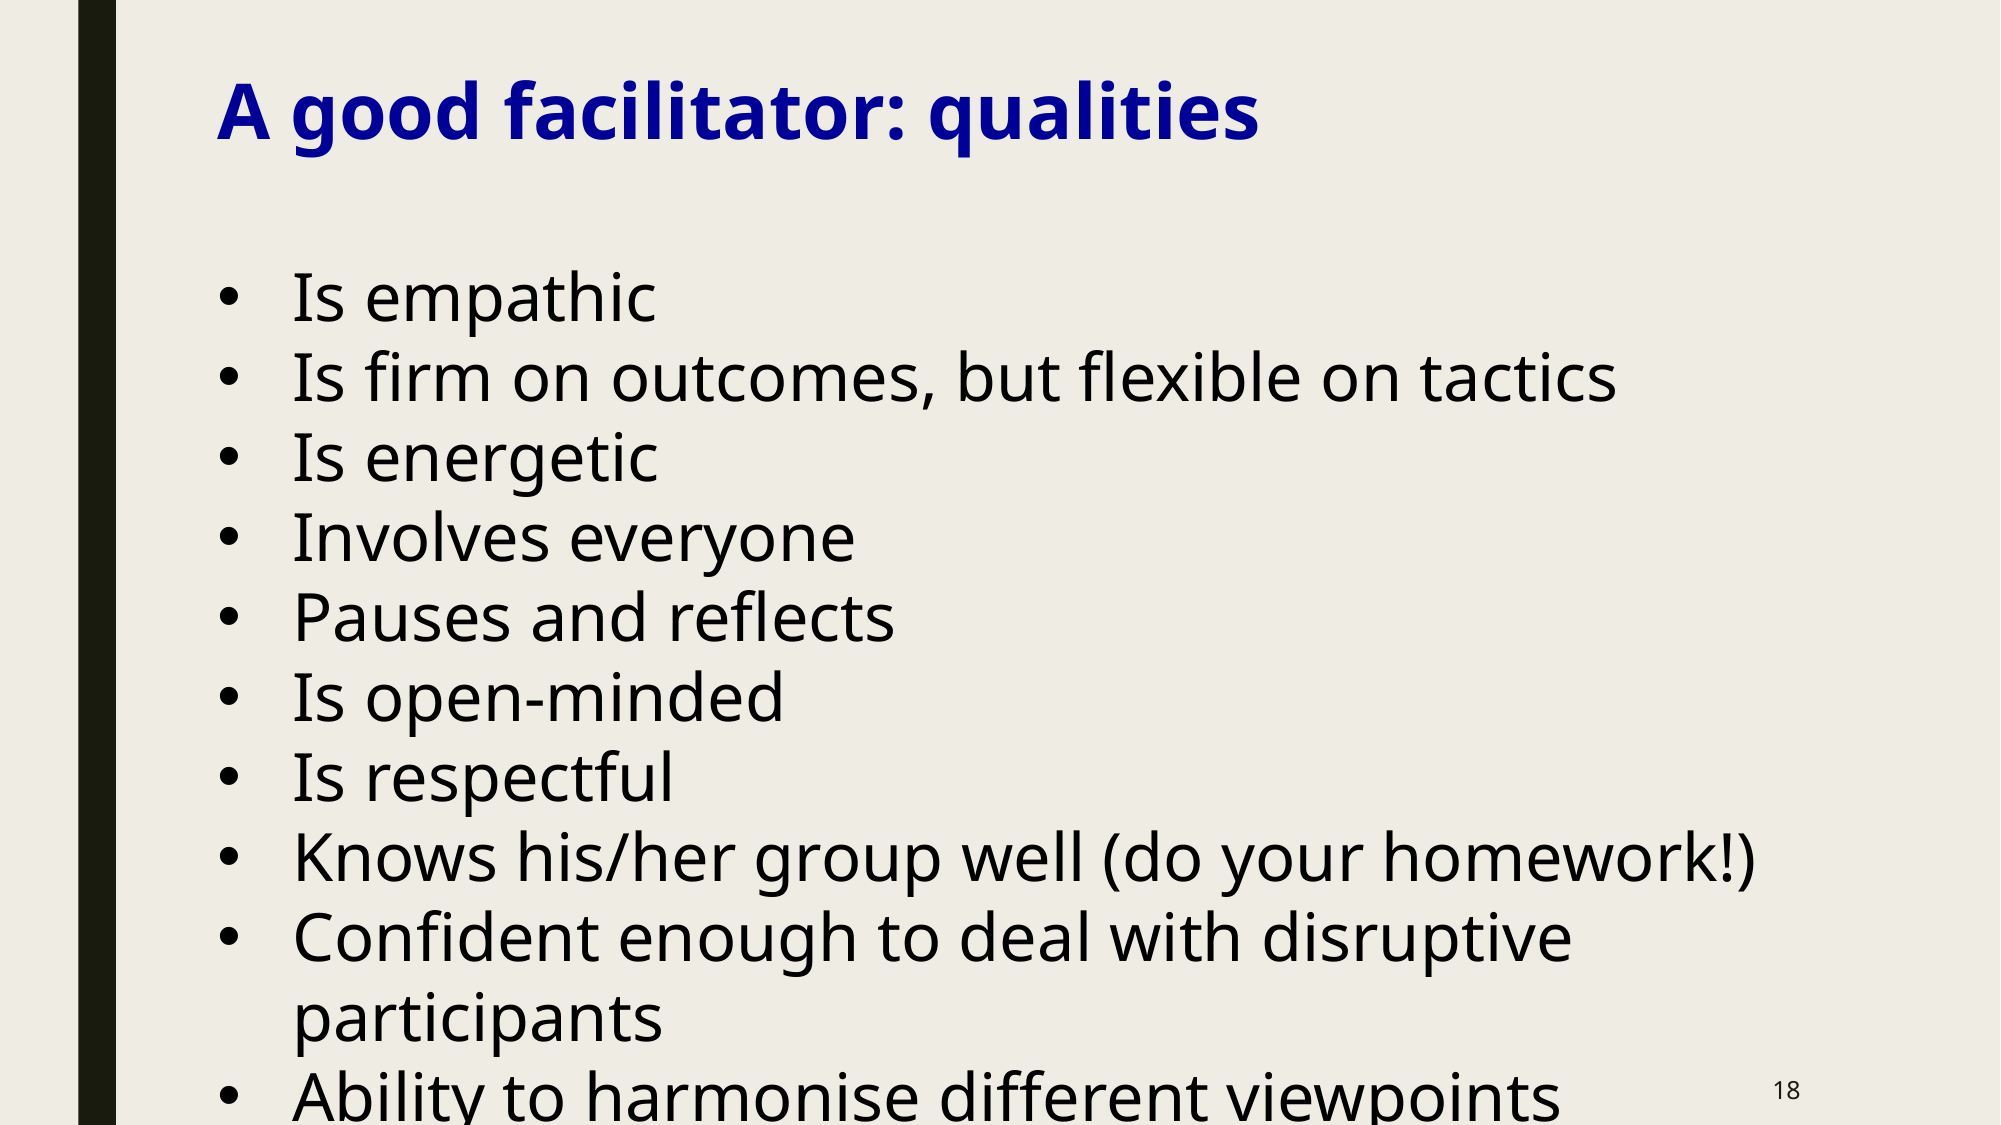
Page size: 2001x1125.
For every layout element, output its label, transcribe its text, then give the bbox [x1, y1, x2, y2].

text_box A good facilitator: qualities [202, 66, 1816, 195]
text_box Is empathic Is firm on outcomes, but flexible on tactics Is energetic Involves everyone Pauses and reflects Is open-minded Is respectful Knows his/her group well (do your homework!) Confident enough to deal with disruptive participants Ability to harmonise different viewpoints [202, 247, 1816, 1125]
